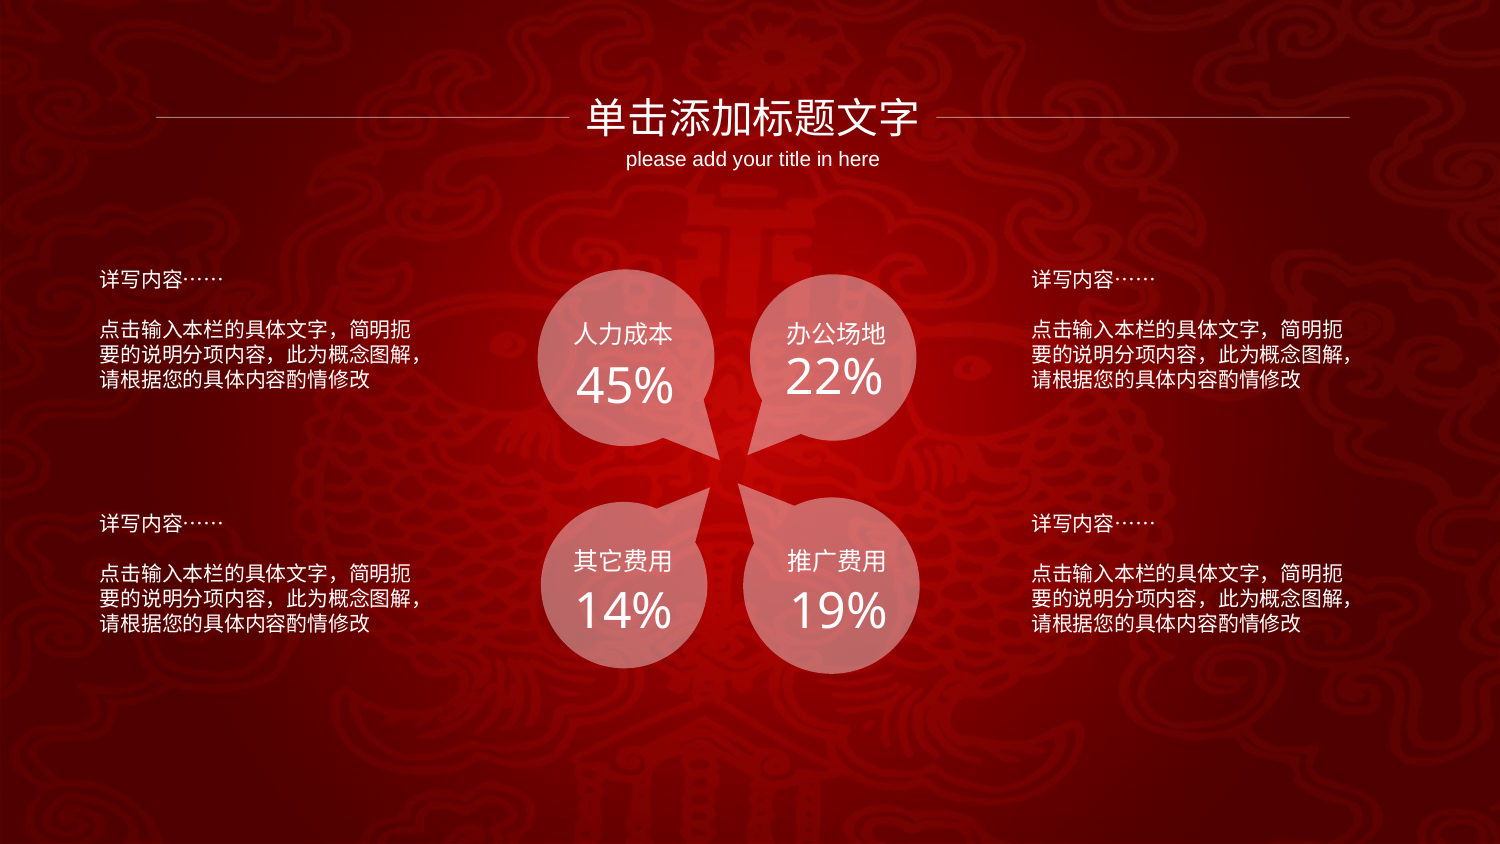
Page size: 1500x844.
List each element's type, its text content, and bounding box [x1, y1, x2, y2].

text_box 22% [736, 337, 934, 413]
text_box 14% [525, 571, 723, 647]
text_box [762, 273, 904, 311]
text_box 详写内容…… 点击输入本栏的具体文字，简明扼要的说明分项内容，此为概念图解，请根据您的具体内容酌情修改 [1031, 266, 1358, 392]
text_box 45% [527, 346, 725, 422]
text_box [766, 647, 897, 675]
text_box [566, 647, 682, 670]
text_box [563, 422, 722, 462]
text_box please add your title in here [610, 138, 895, 179]
text_box 详写内容…… 点击输入本栏的具体文字，简明扼要的说明分项内容，此为概念图解，请根据您的具体内容酌情修改 [1031, 510, 1358, 636]
picture [0, 0, 1500, 844]
text_box 详写内容…… 点击输入本栏的具体文字，简明扼要的说明分项内容，此为概念图解，请根据您的具体内容酌情修改 [99, 266, 426, 392]
text_box 推广费用 [738, 538, 937, 584]
text_box 办公场地 [737, 311, 936, 357]
text_box [549, 268, 703, 311]
text_box 19% [739, 571, 938, 647]
text_box [745, 413, 897, 457]
text_box 人力成本 [525, 311, 723, 357]
text_box 其它费用 [525, 538, 723, 571]
text_box [736, 481, 908, 538]
text_box [554, 485, 712, 538]
text_box 详写内容…… 点击输入本栏的具体文字，简明扼要的说明分项内容，此为概念图解，请根据您的具体内容酌情修改 [99, 510, 426, 636]
text_box 单击添加标题文字 [570, 84, 935, 150]
